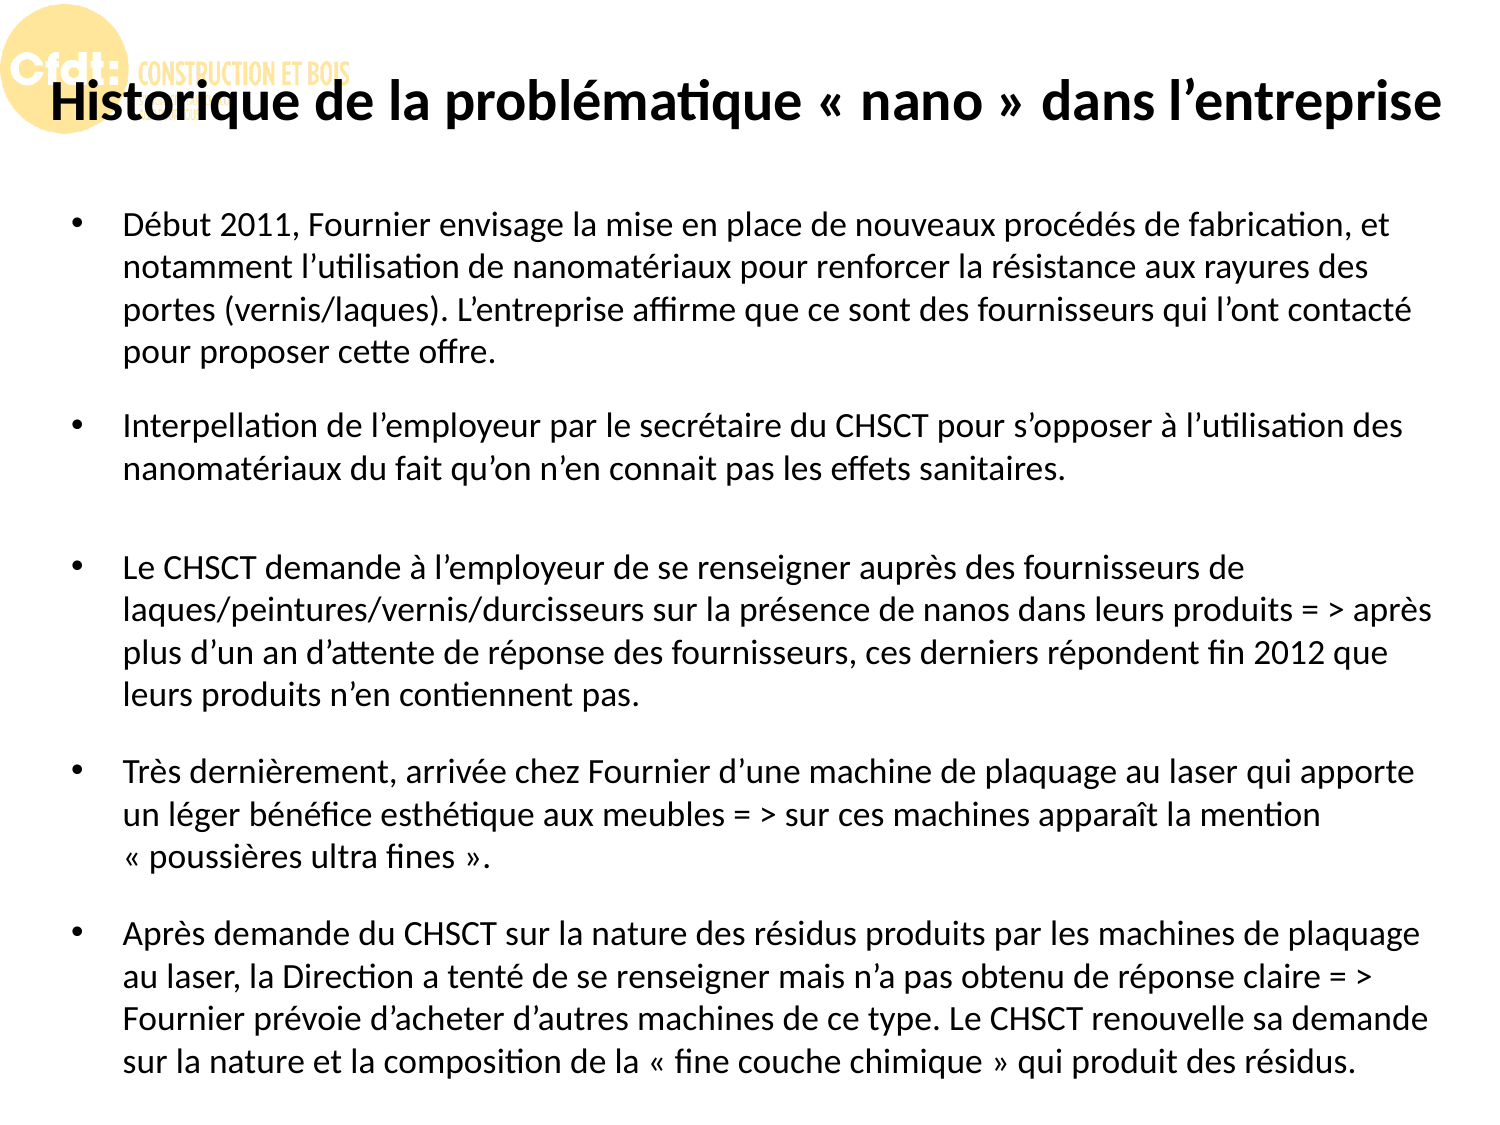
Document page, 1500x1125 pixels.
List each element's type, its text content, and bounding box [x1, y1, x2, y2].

title Historique de la problématique « nano » dans l’entreprise [26, 30, 1467, 164]
list Début 2011, Fournier envisage la mise en place de nouveaux procédés de fabrication, et notamment l’utilisation de nanomatériaux pour renforcer la résistance aux rayures des portes (vernis/laques). L’entreprise affirme que ce sont des fournisseurs qui l’ont contacté pour proposer cette offre. Interpellation de l’employeur par le secrétaire du CHSCT pour s’opposer à l’utilisation des nanomatériaux du fait qu’on n’en connait pas les effets sanitaires. Le CHSCT demande à l’employeur de se renseigner auprès des fournisseurs de laques/peintures/vernis/durcisseurs sur la présence de nanos dans leurs produits = > après plus d’un an d’attente de réponse des fournisseurs, ces derniers répondent fin 2012 que leurs produits n’en contiennent pas. Très dernièrement, arrivée chez Fournier d’une machine de plaquage au laser qui apporte un léger bénéfice esthétique aux meubles = > sur ces machines apparaît la mention « poussières ultra fines ». Après demande du CHSCT sur la nature des résidus produits par les machines de plaquage au laser, la Direction a tenté de se renseigner mais n’a pas obtenu de réponse claire = > Fournier prévoie d’acheter d’autres machines de ce type. Le CHSCT renouvelle sa demande sur la nature et la composition de la « fine couche chimique » qui produit des résidus. [56, 193, 1467, 1102]
